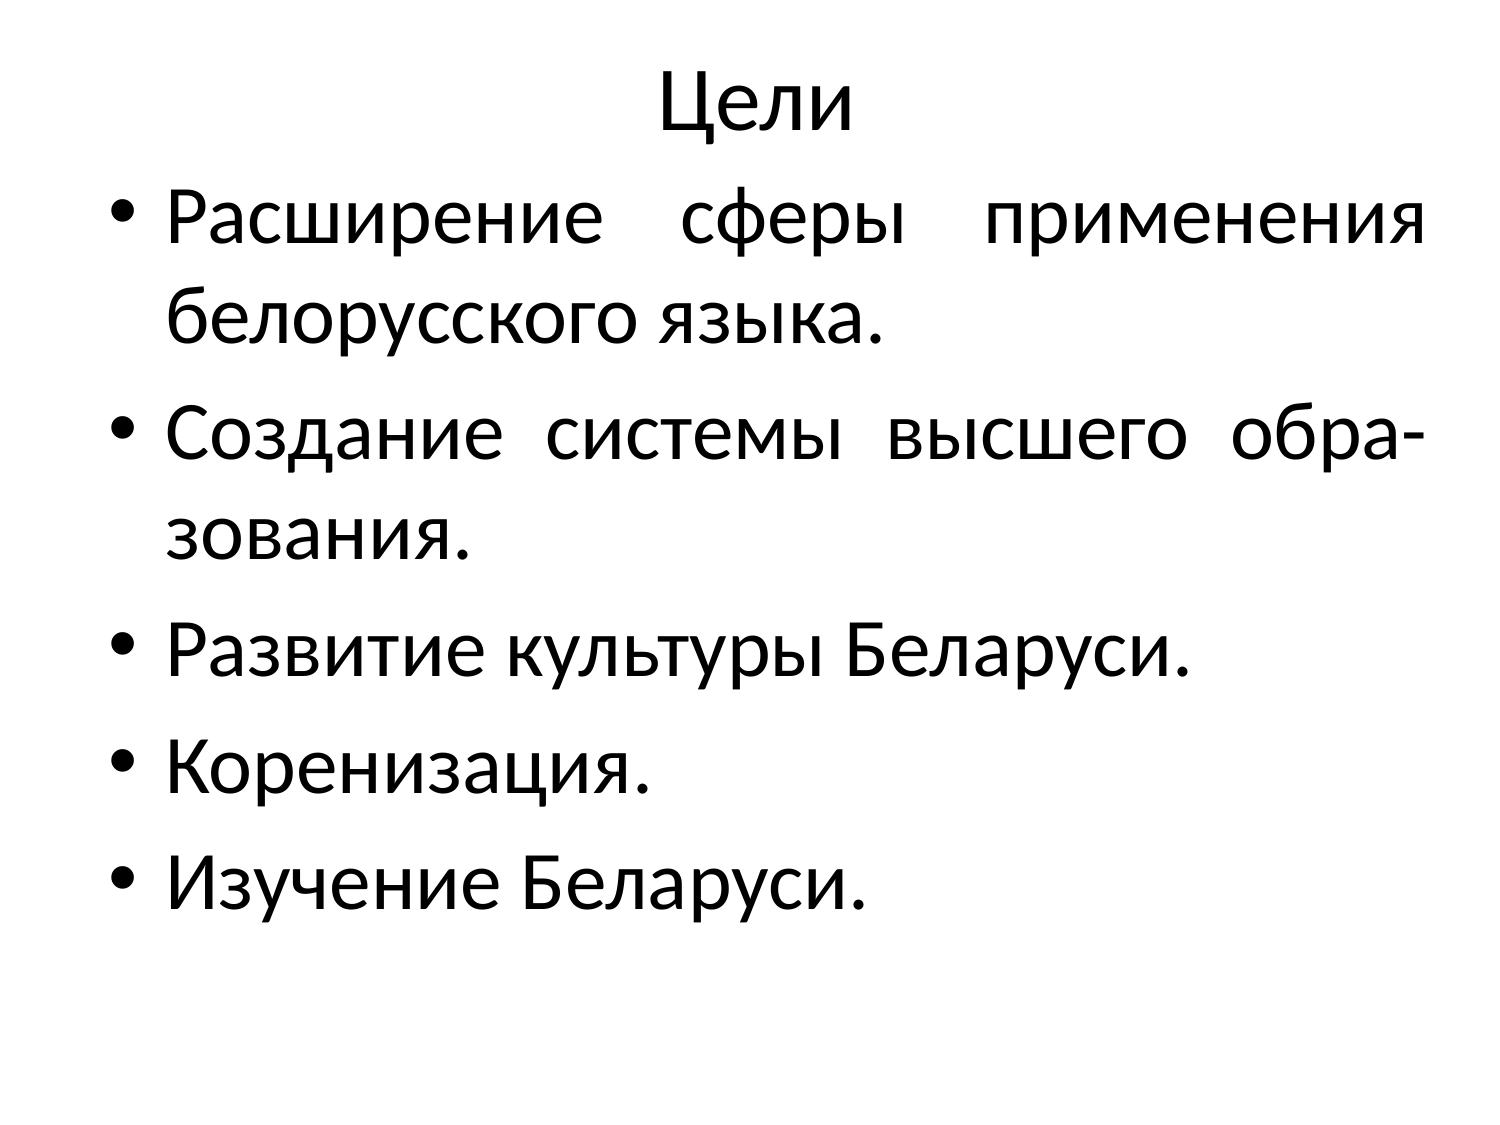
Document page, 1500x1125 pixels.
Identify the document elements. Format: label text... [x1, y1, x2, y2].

title Цели [82, 0, 1432, 188]
list Расширение сферы применения белорусского языка. Создание системы высшего обра-зования. Развитие культуры Беларуси. Коренизация. Изучение Беларуси. [93, 152, 1444, 895]
